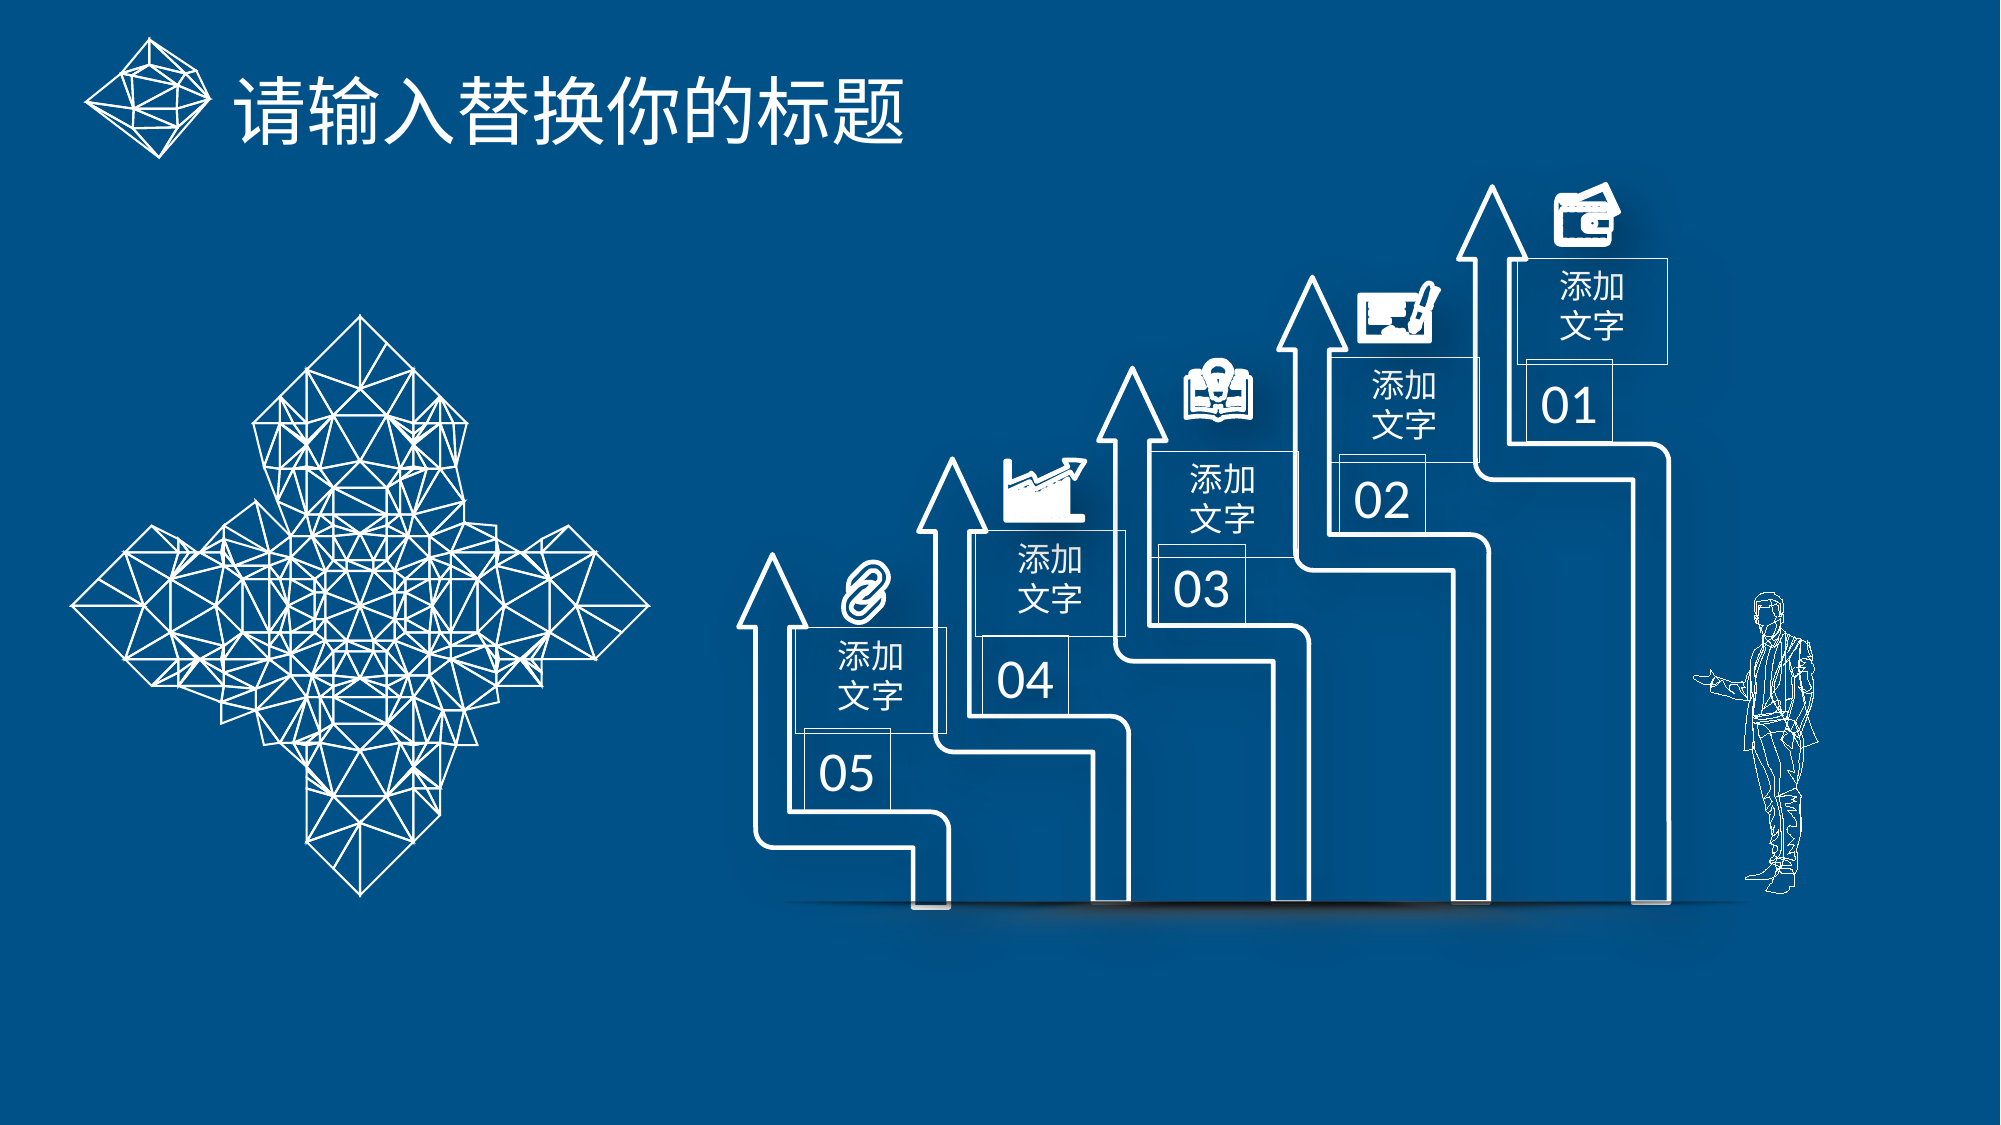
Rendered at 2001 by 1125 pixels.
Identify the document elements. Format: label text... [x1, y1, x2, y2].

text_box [85, 39, 210, 158]
text_box 请输入替换你的标题 [215, 56, 922, 162]
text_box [71, 316, 649, 896]
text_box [718, 184, 1819, 947]
